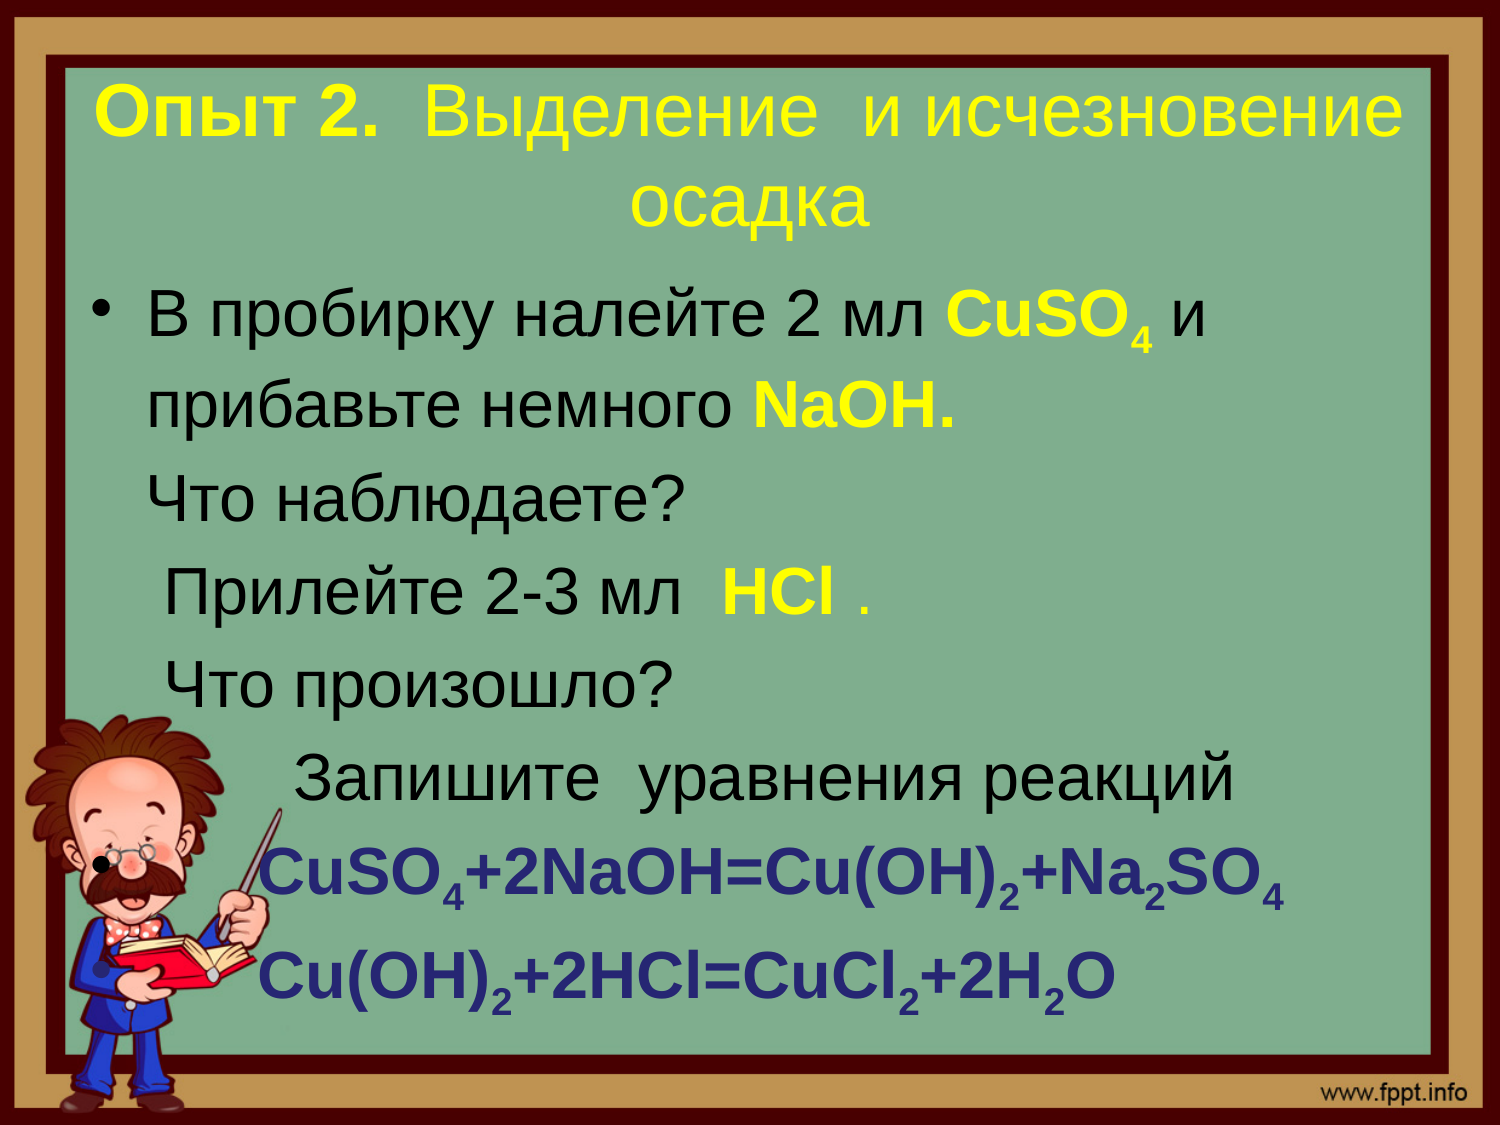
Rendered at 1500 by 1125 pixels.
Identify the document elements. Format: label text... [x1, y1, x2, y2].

list В пробирку налейте 2 мл CuSO4 и прибавьте немного NaOH. Что наблюдаете? Прилейте 2-3 мл HCl . Что произошло? Запишите уравнения реакций CuSO4+2NaOH=Cu(OH)2+Na2SO4 Cu(OH)2+2HCl=CuCl2+2H2O [74, 262, 1426, 1006]
picture [0, 0, 1500, 1125]
title Опыт 2. Выделение и исчезновение осадка [74, 125, 1426, 262]
